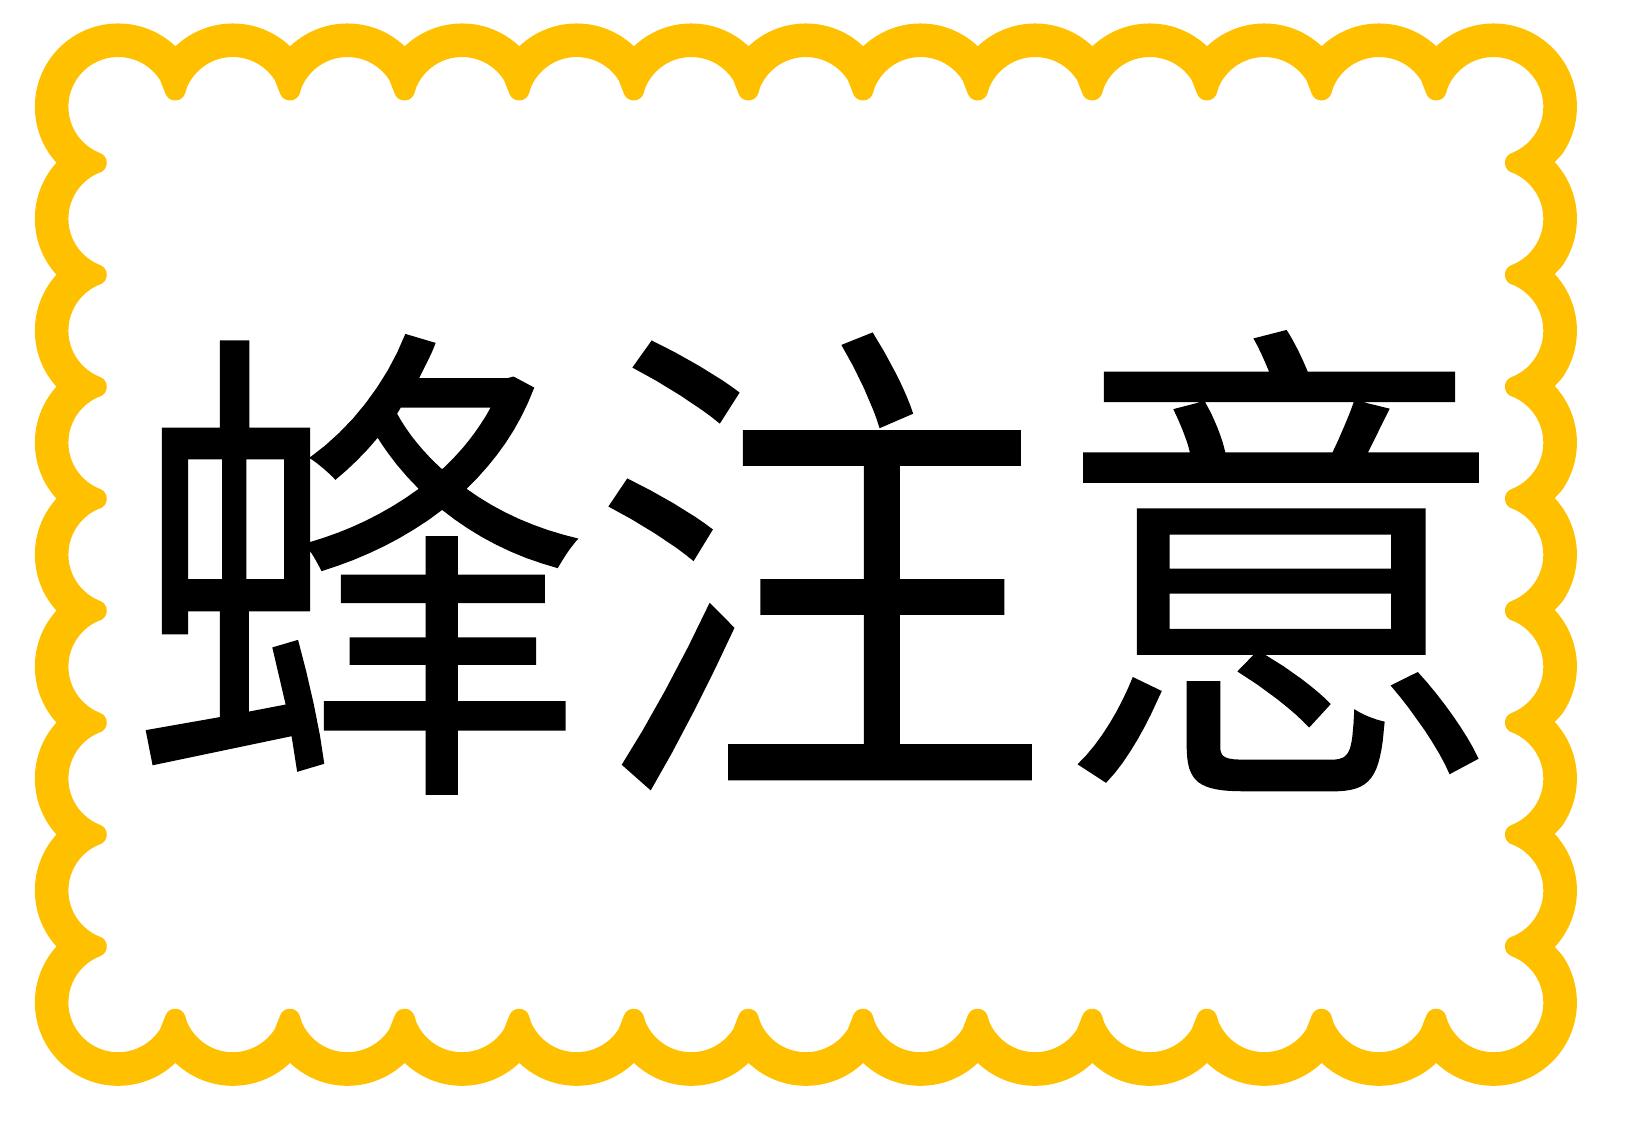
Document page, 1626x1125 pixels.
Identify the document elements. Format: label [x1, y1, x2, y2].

text_box [43, 31, 1569, 1078]
